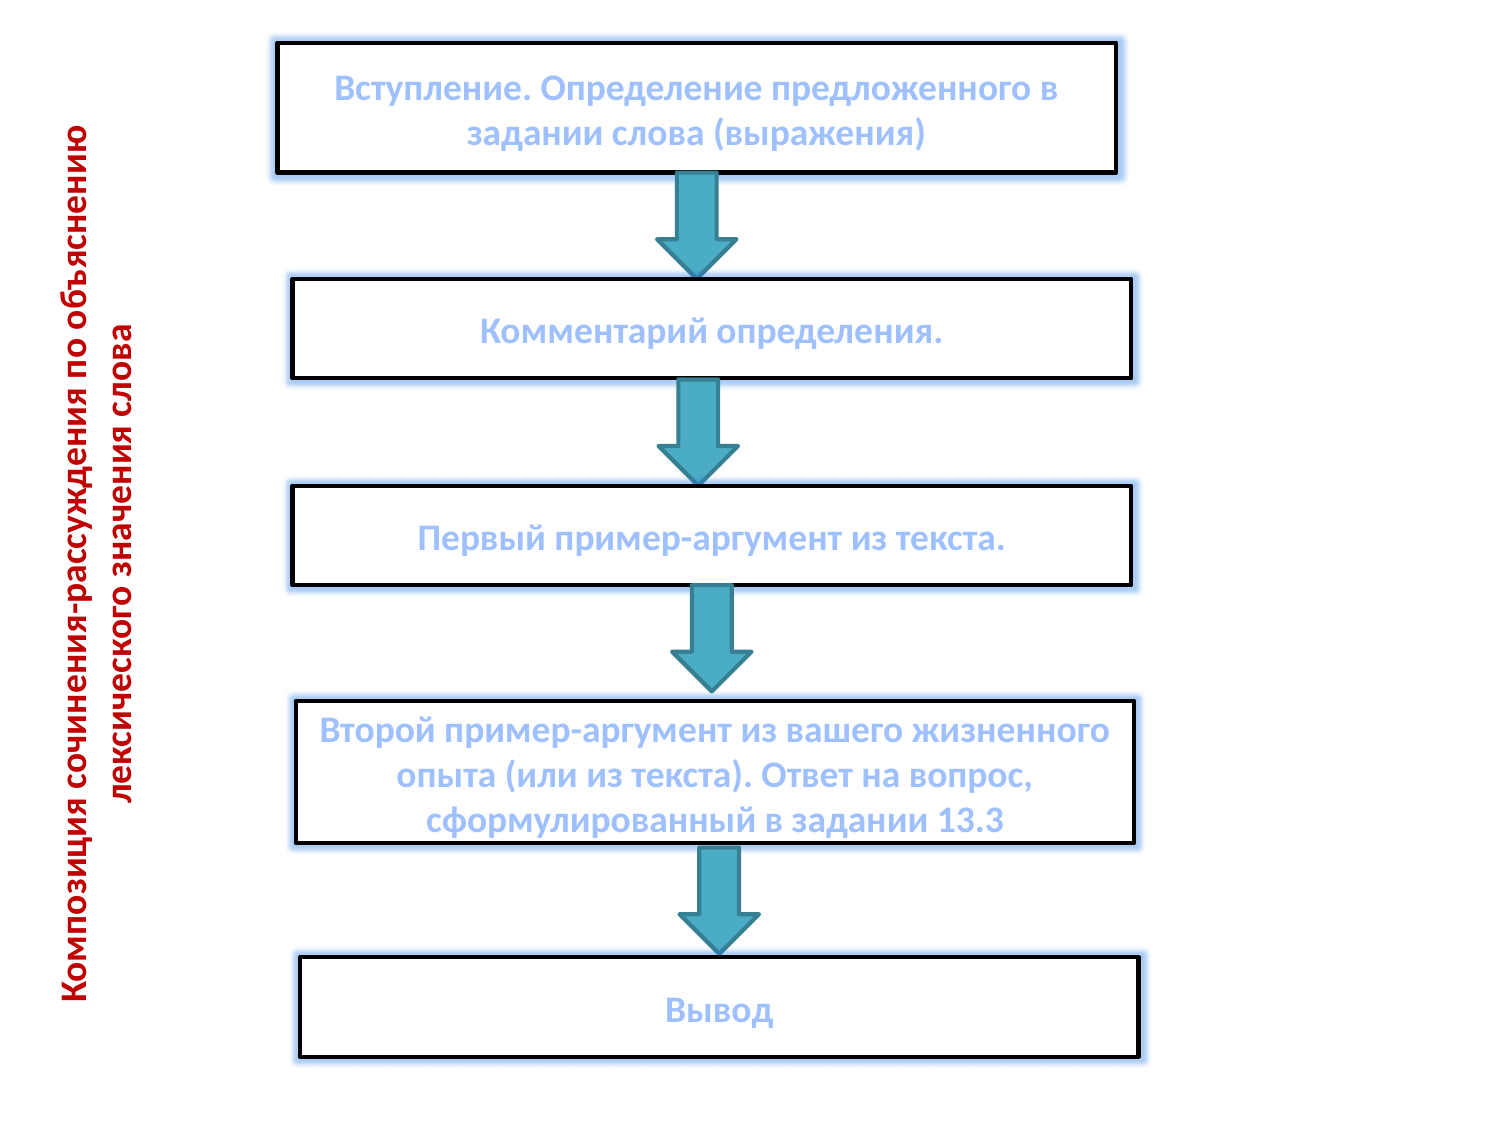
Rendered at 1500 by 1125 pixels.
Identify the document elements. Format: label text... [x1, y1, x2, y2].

text_box [655, 170, 739, 269]
text_box Композиция сочинения-рассуждения по объяснению лексического значения слова [41, 62, 163, 1067]
text_box Комментарий определения. [290, 277, 1133, 380]
text_box Вывод [298, 955, 1141, 1059]
text_box Первый пример-аргумент из текста. [290, 484, 1133, 587]
text_box [656, 377, 740, 476]
text_box Второй пример-аргумент из вашего жизненного опыта (или из текста). Ответ на вопрос, сформулированный в задании 13.3 [294, 699, 1136, 845]
text_box [677, 845, 761, 947]
text_box Вступление. Определение предложенного в задании слова (выражения) [275, 41, 1118, 175]
text_box [670, 583, 754, 694]
